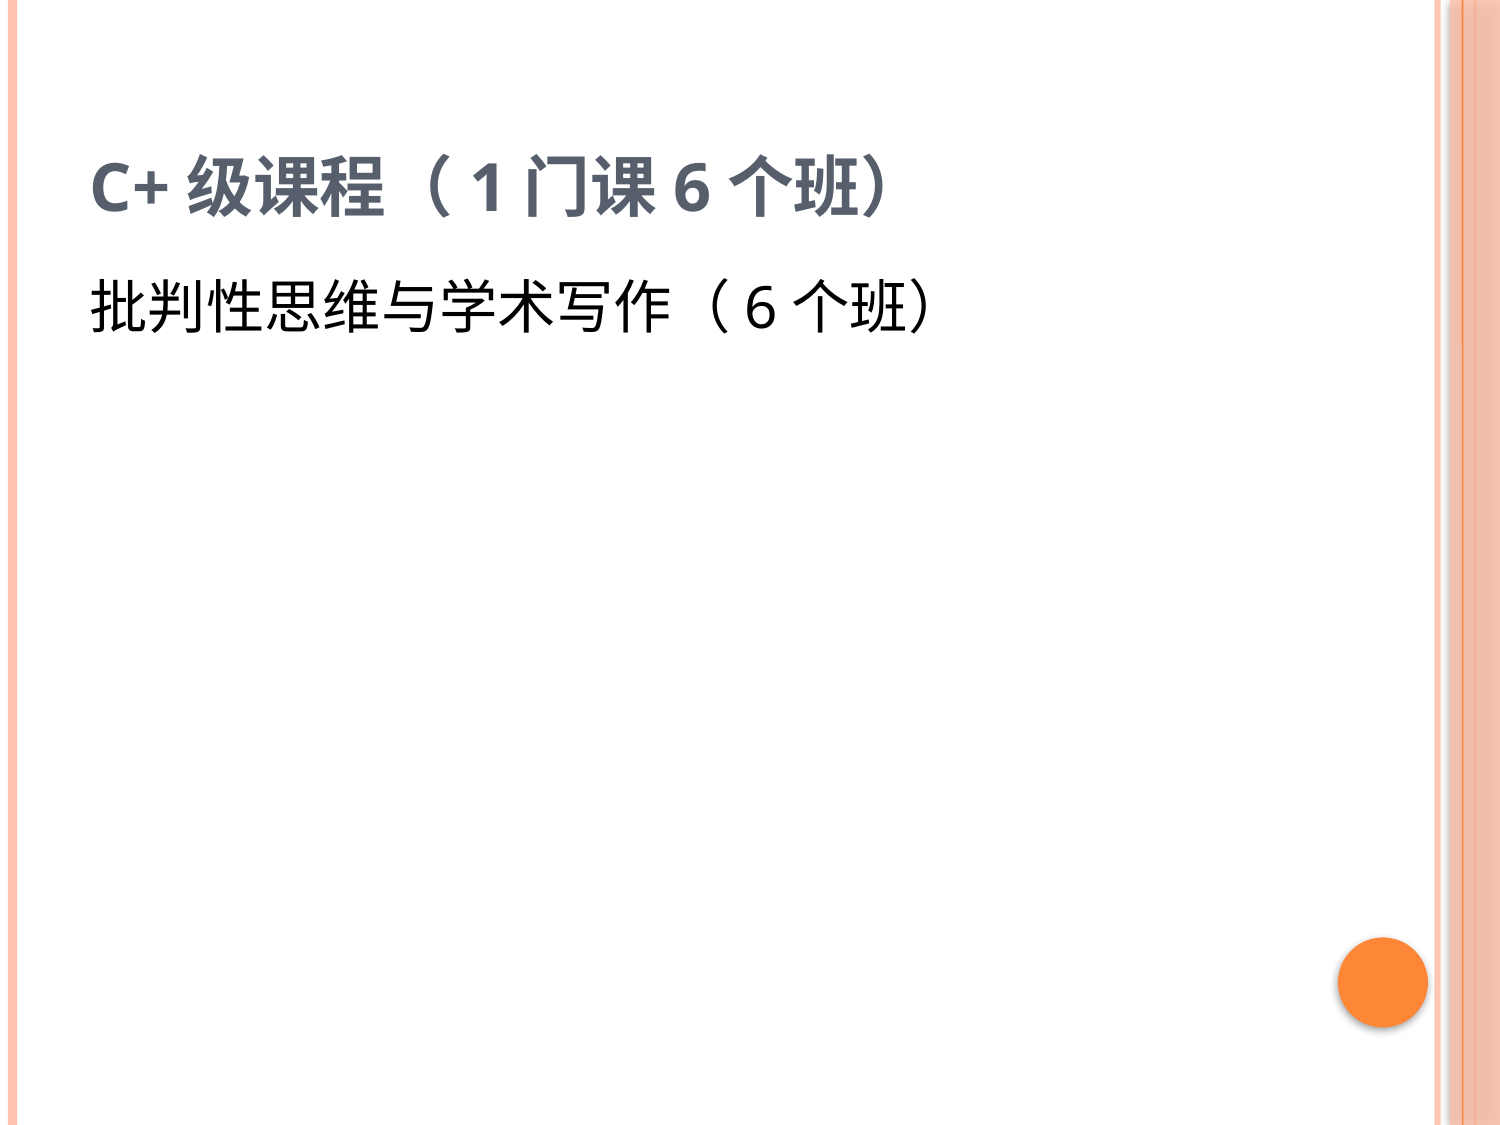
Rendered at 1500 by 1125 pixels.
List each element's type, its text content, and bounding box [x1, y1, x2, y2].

list 批判性思维与学术写作（6个班） [75, 262, 1300, 1062]
title C+级课程（1门课6个班） [75, 45, 1300, 233]
